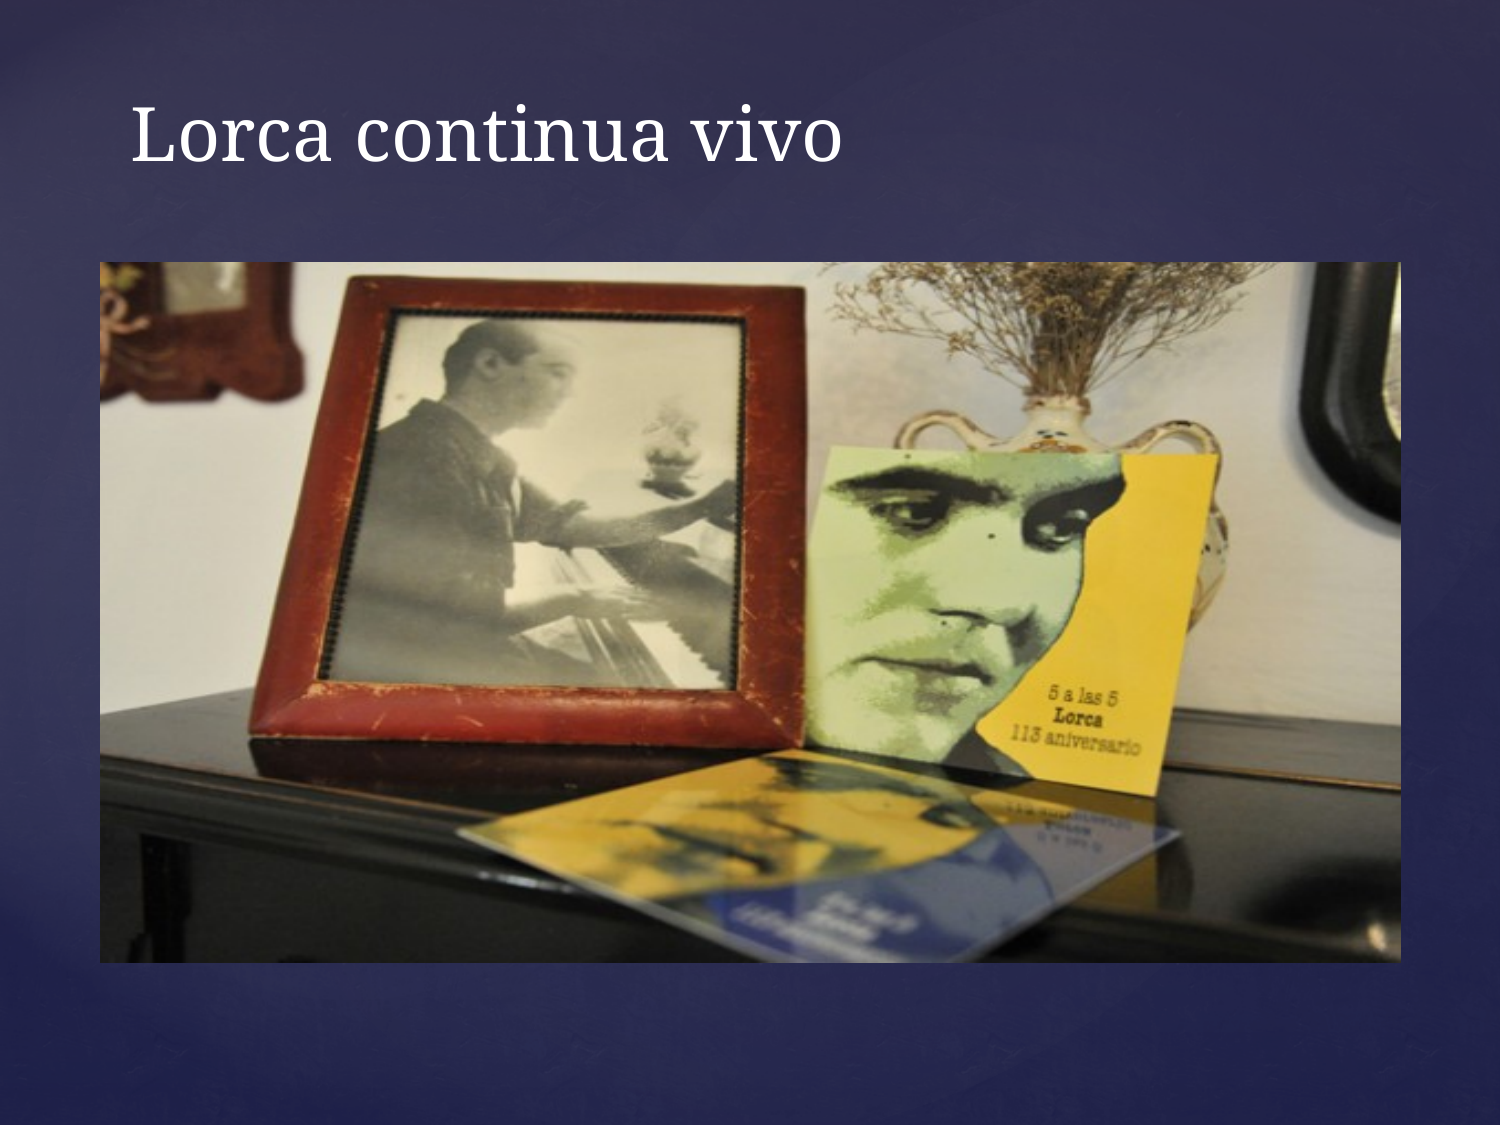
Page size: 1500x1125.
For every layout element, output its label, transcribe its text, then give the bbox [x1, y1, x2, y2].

list Lorca continua vivo [112, 12, 1350, 250]
picture [99, 261, 1401, 963]
